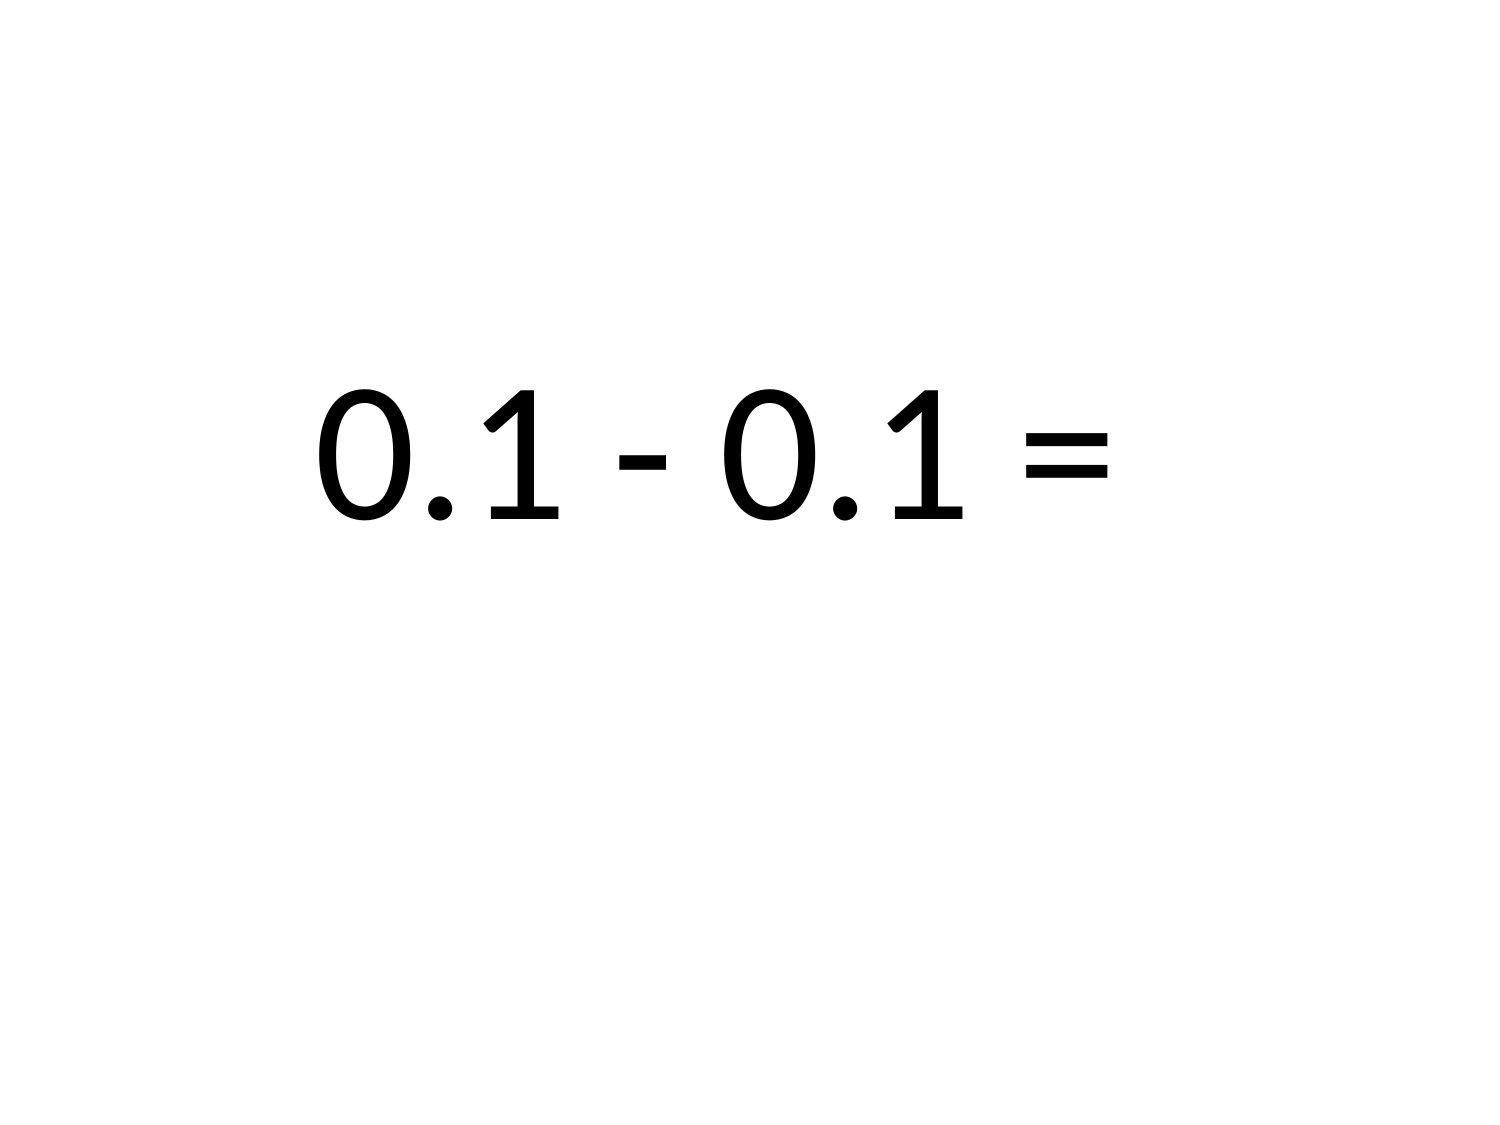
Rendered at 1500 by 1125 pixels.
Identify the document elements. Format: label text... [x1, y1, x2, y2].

text_box 0.1 - 0.1 = [300, 312, 1225, 568]
